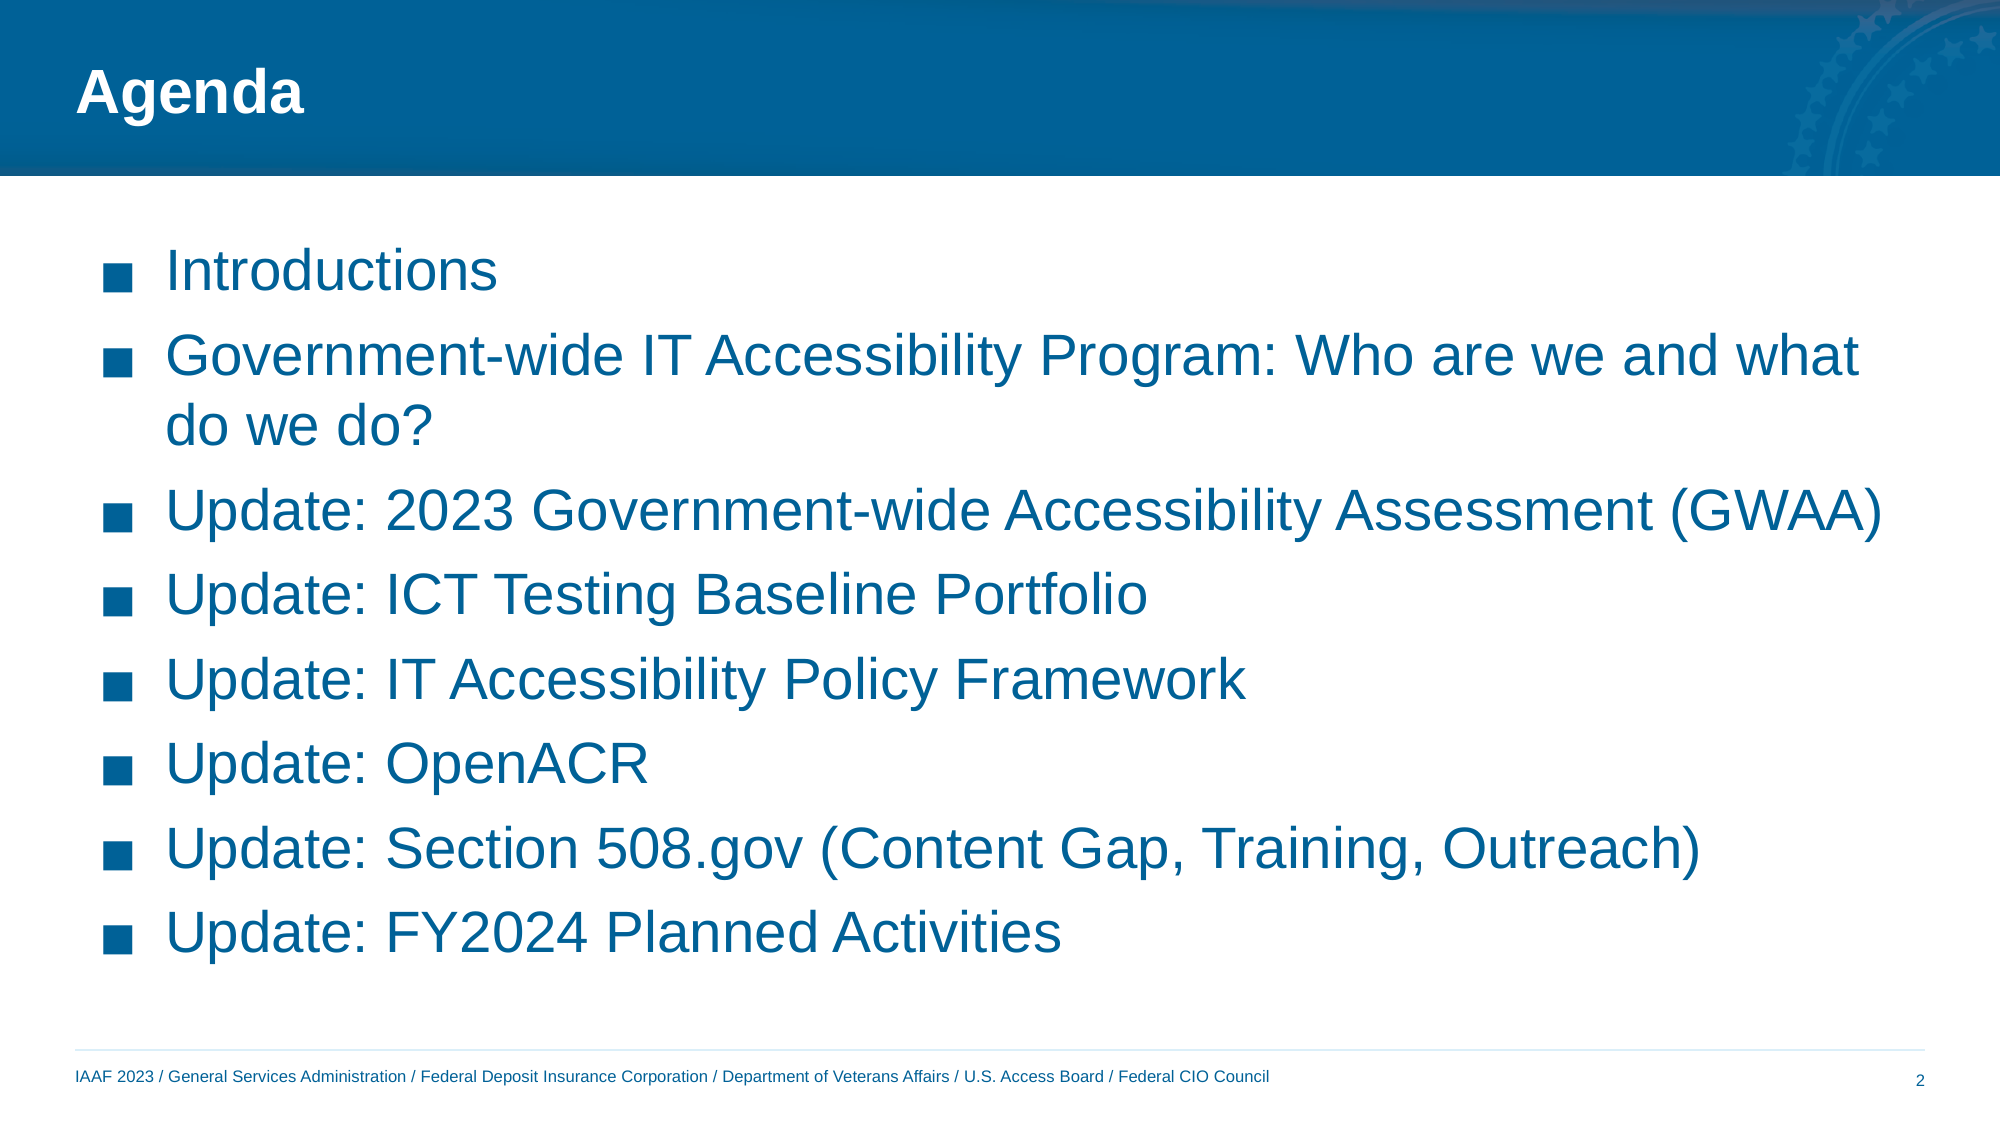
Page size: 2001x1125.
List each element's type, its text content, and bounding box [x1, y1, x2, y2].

title Agenda [75, 52, 1800, 128]
picture [0, 0, 2000, 176]
slide_number 2 [1880, 1065, 1925, 1095]
list Introductions Government-wide IT Accessibility Program: Who are we and what do we do? Update: 2023 Government-wide Accessibility Assessment (GWAA) Update: ICT Testing Baseline Portfolio Update: IT Accessibility Policy Framework Update: OpenACR Update: Section 508.gov (Content Gap, Training, Outreach) Update: FY2024 Planned Activities [75, 224, 1925, 1035]
picture [0, 168, 666, 176]
